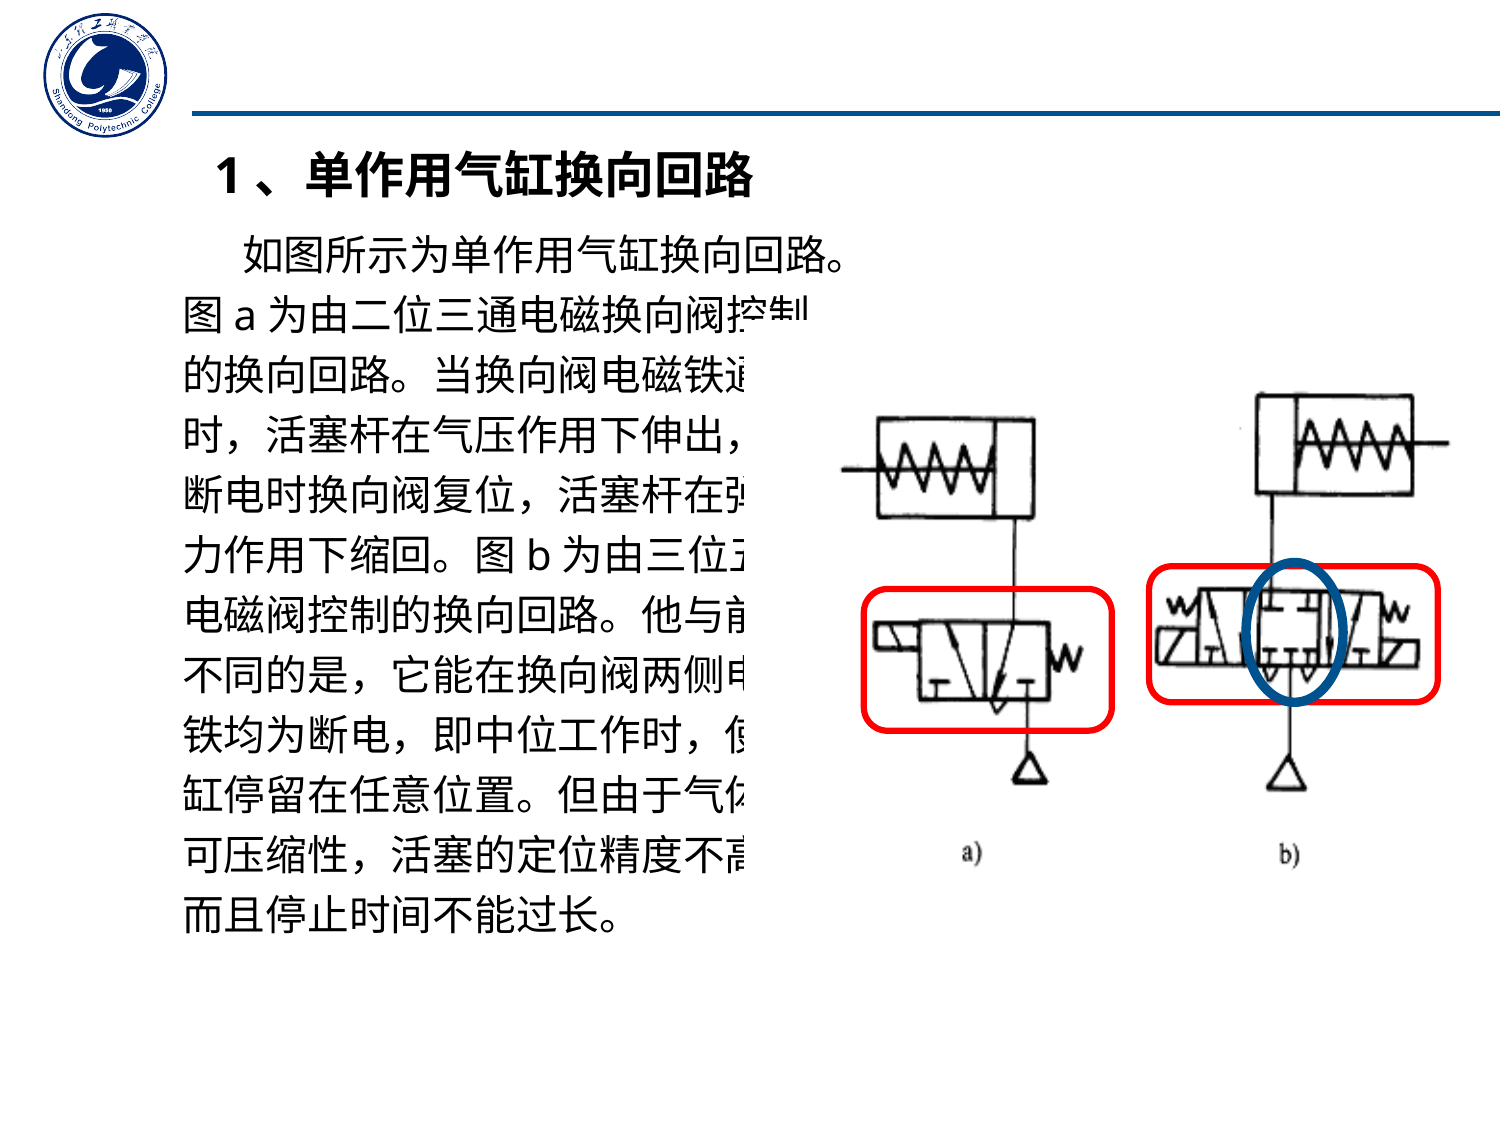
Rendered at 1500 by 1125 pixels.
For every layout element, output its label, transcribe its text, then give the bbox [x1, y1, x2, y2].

text_box 如图所示为单作用气缸换向回路。图a为由二位三通电磁换向阀控制的换向回路。当换向阀电磁铁通电时，活塞杆在气压作用下伸出，而断电时换向阀复位，活塞杆在弹簧力作用下缩回。图b为由三位五通电磁阀控制的换向回路。他与前者不同的是，它能在换向阀两侧电磁铁均为断电，即中位工作时，使气缸停留在任意位置。但由于气体的可压缩性，活塞的定位精度不高，而且停止时间不能过长。 [167, 211, 864, 947]
picture [43, 7, 174, 138]
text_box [744, 319, 1500, 890]
text_box 1、单作用气缸换向回路 [199, 136, 1299, 211]
